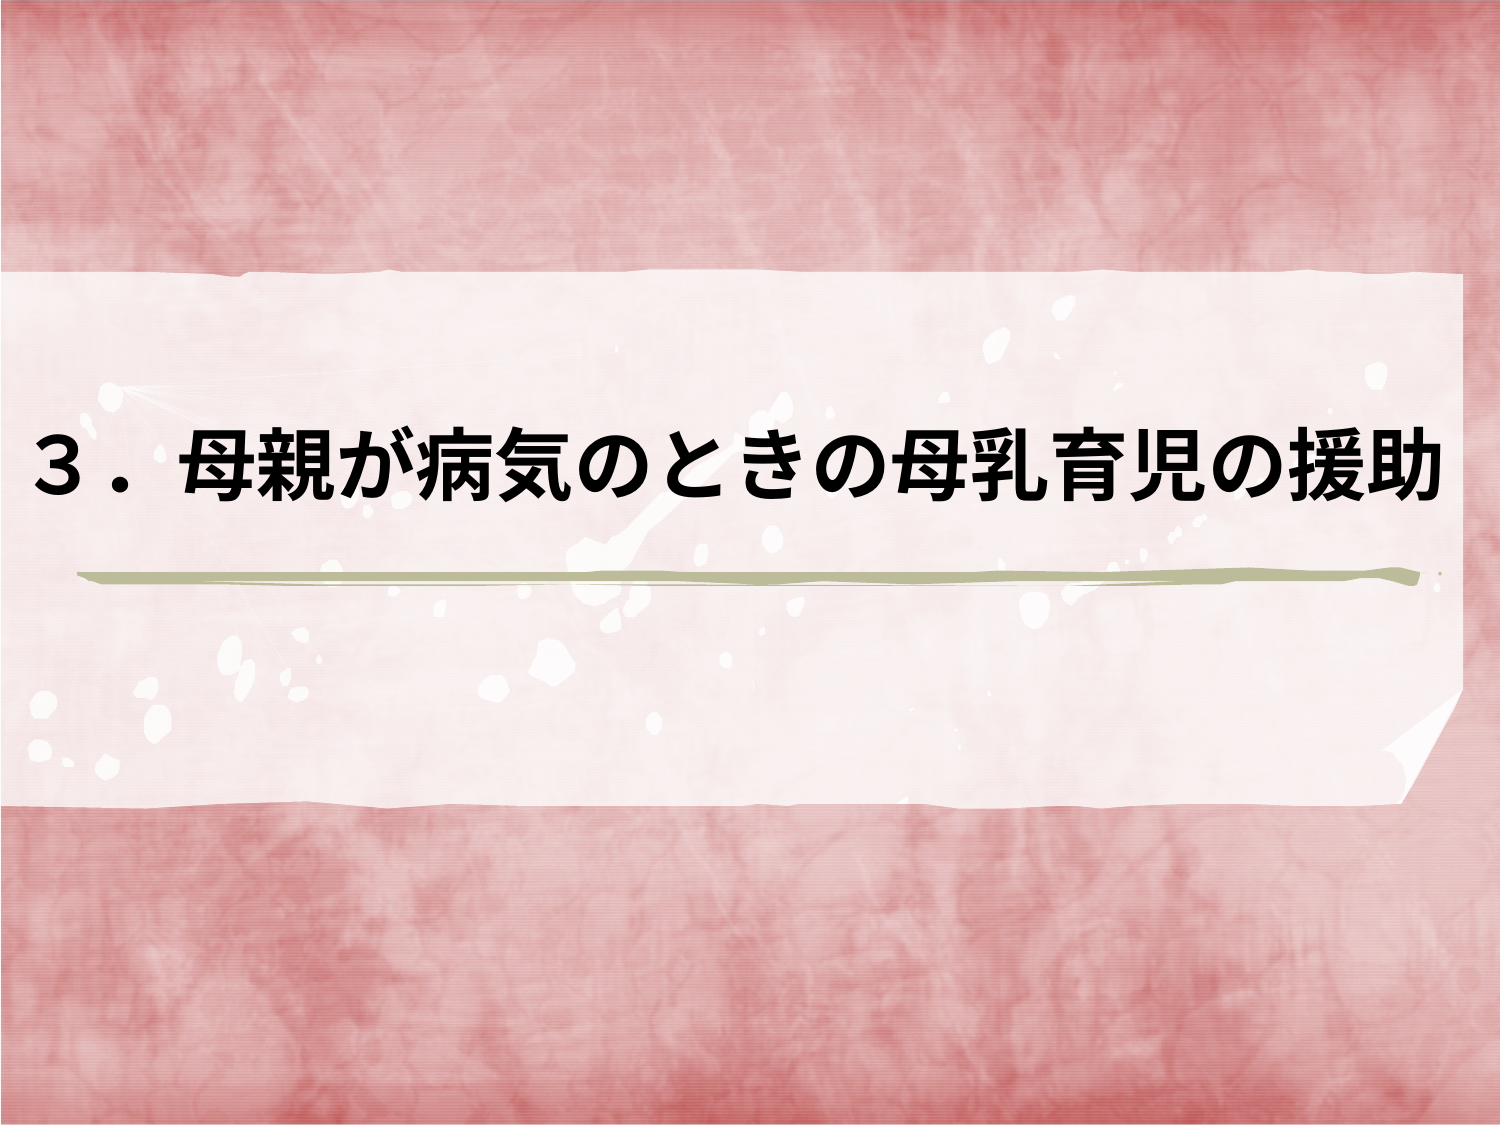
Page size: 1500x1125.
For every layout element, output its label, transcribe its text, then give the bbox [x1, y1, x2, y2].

title ３．母親が病気のときの母乳育児の援助 [0, 351, 1466, 575]
picture [0, 0, 1500, 1125]
